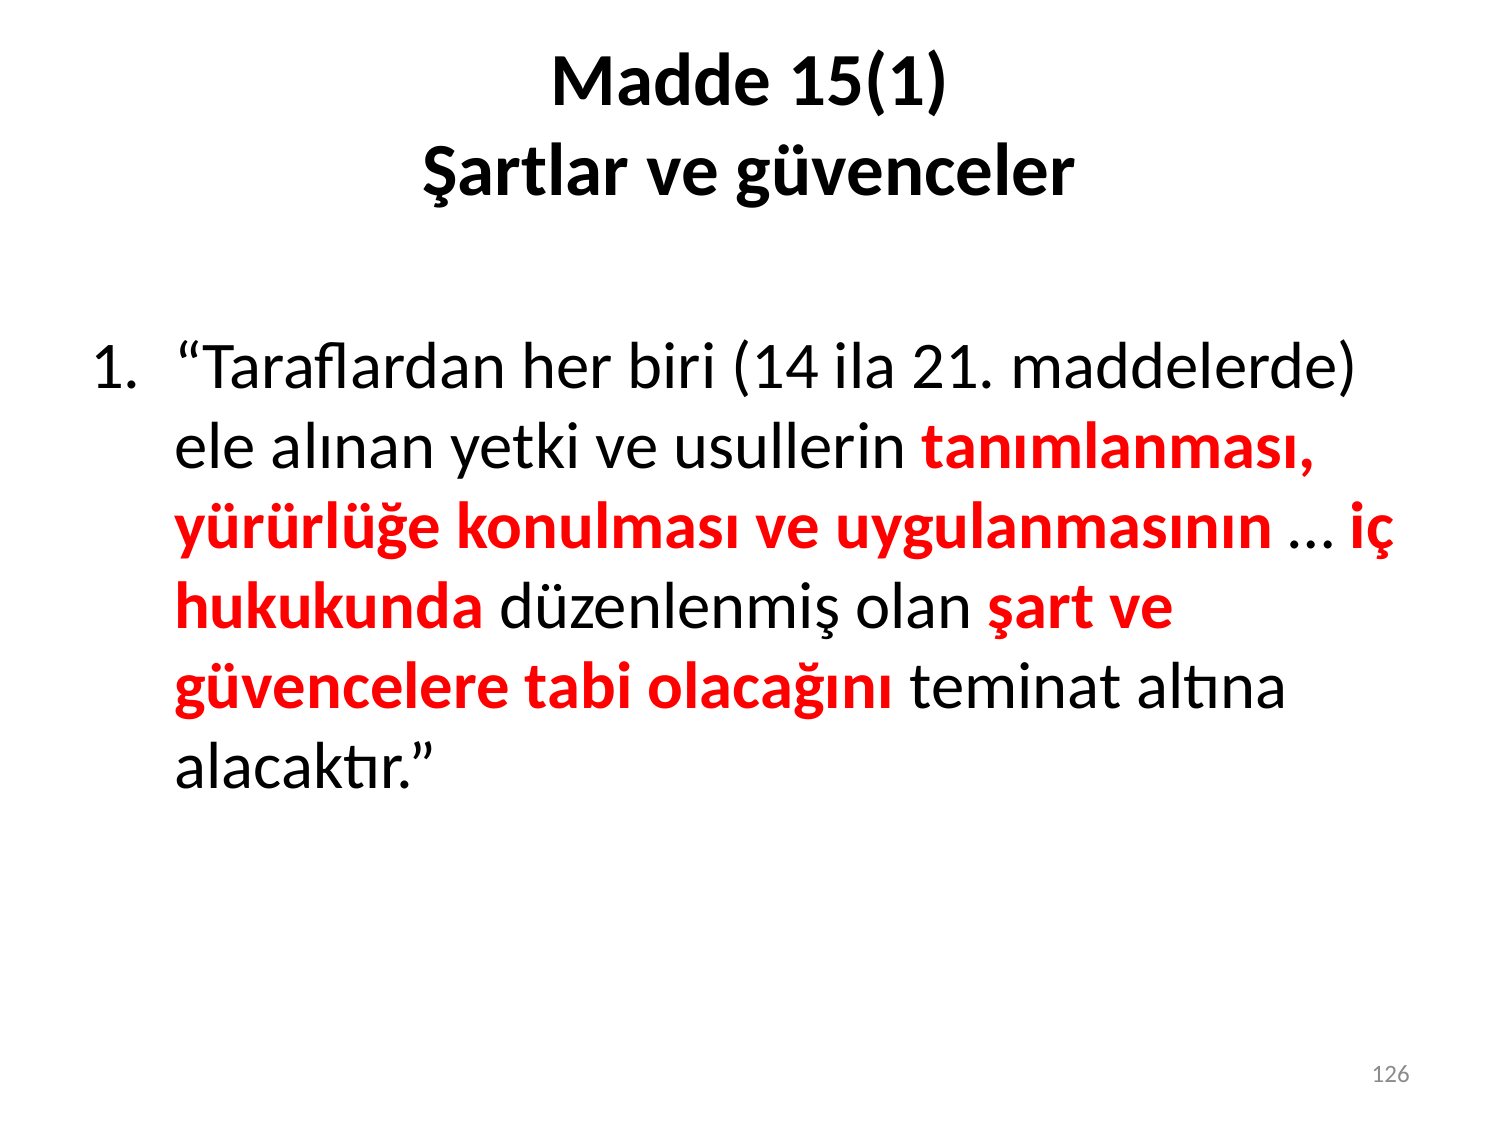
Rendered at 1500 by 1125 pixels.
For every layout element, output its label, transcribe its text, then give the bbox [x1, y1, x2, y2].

list “Taraflardan her biri (14 ila 21. maddelerde) ele alınan yetki ve usullerin tanımlanması, yürürlüğe konulması ve uygulanmasının … iç hukukunda düzenlenmiş olan şart ve güvencelere tabi olacağını teminat altına alacaktır.” [74, 313, 1426, 1008]
slide_number 126 [1074, 1042, 1425, 1103]
title Madde 15(1) Şartlar ve güvenceler [74, 44, 1426, 196]
